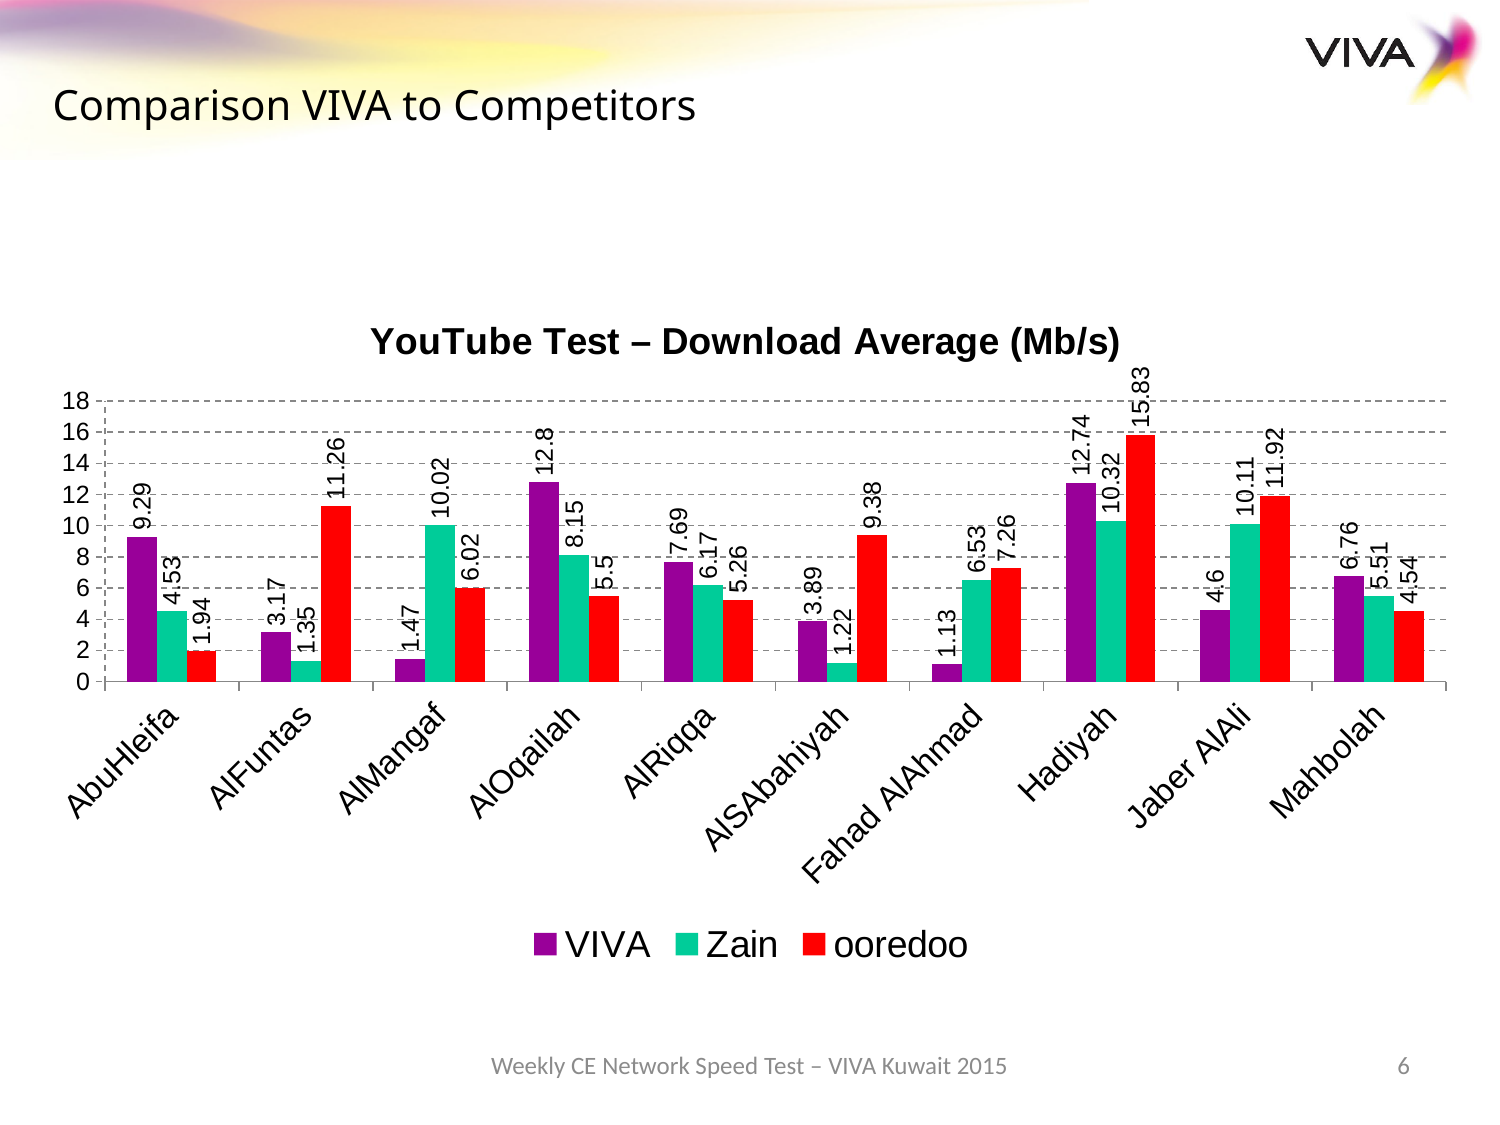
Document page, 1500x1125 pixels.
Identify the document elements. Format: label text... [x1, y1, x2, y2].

text_box 6 [1074, 1042, 1425, 1103]
text_box Weekly CE Network Speed Test – VIVA Kuwait 2015 [205, 1042, 1074, 1103]
picture [1300, 12, 1485, 105]
picture [0, 0, 1089, 160]
text_box Comparison VIVA to Competitors [37, 24, 1278, 184]
chart [27, 287, 1476, 974]
